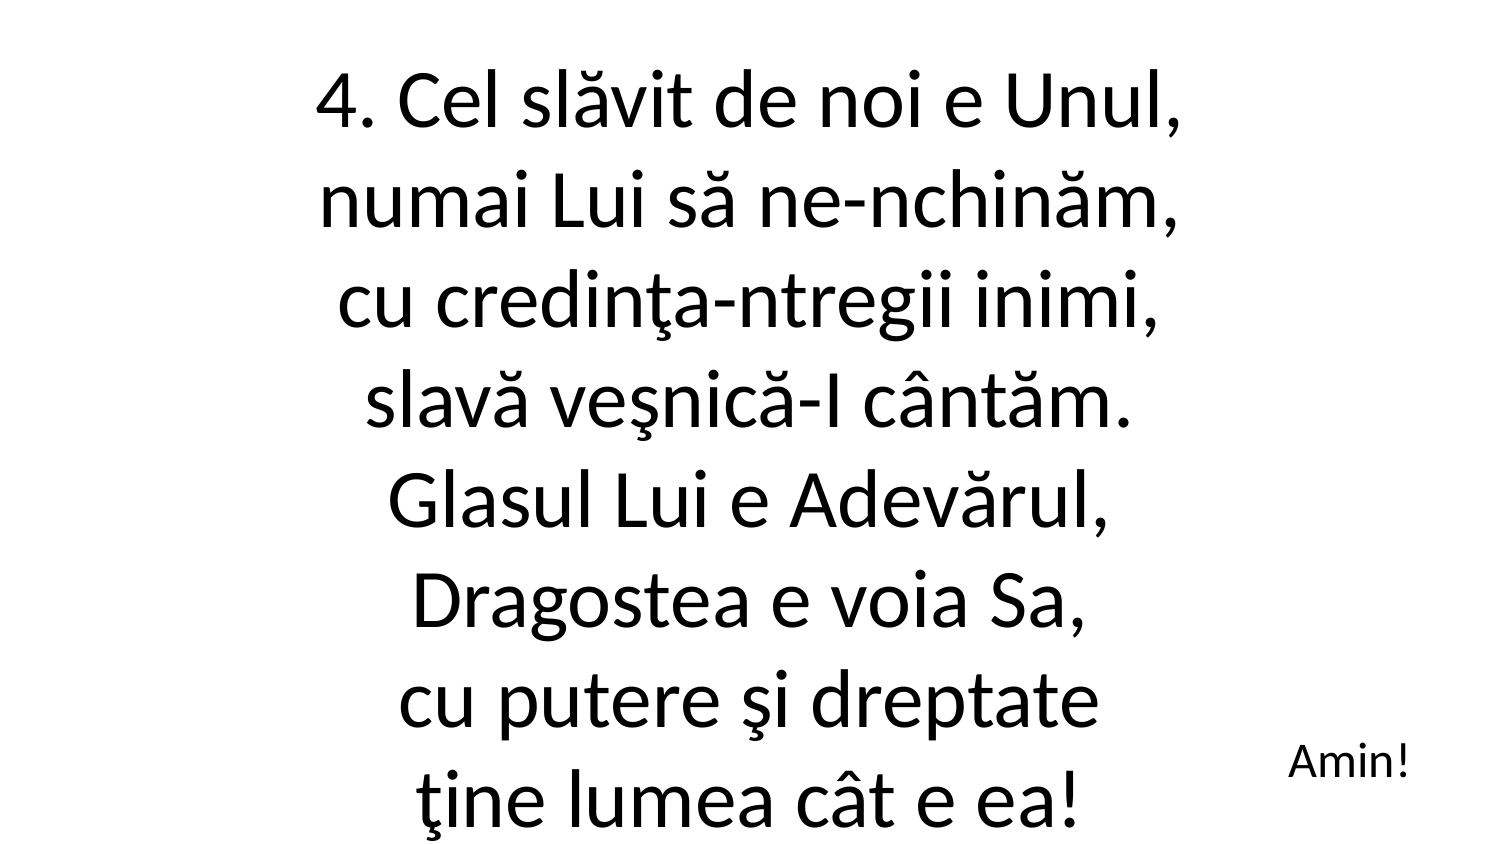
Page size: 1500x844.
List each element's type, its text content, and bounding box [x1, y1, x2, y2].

text_box Amin! [1273, 674, 1427, 795]
text_box 4. Cel slăvit de noi e Unul, numai Lui să ne-nchinăm, cu credinţa-ntregii inimi, slavă veşnică-I cântăm. Glasul Lui e Adevărul, Dragostea e voia Sa, cu putere şi dreptate ţine lumea cât e ea! [300, 0, 1200, 844]
